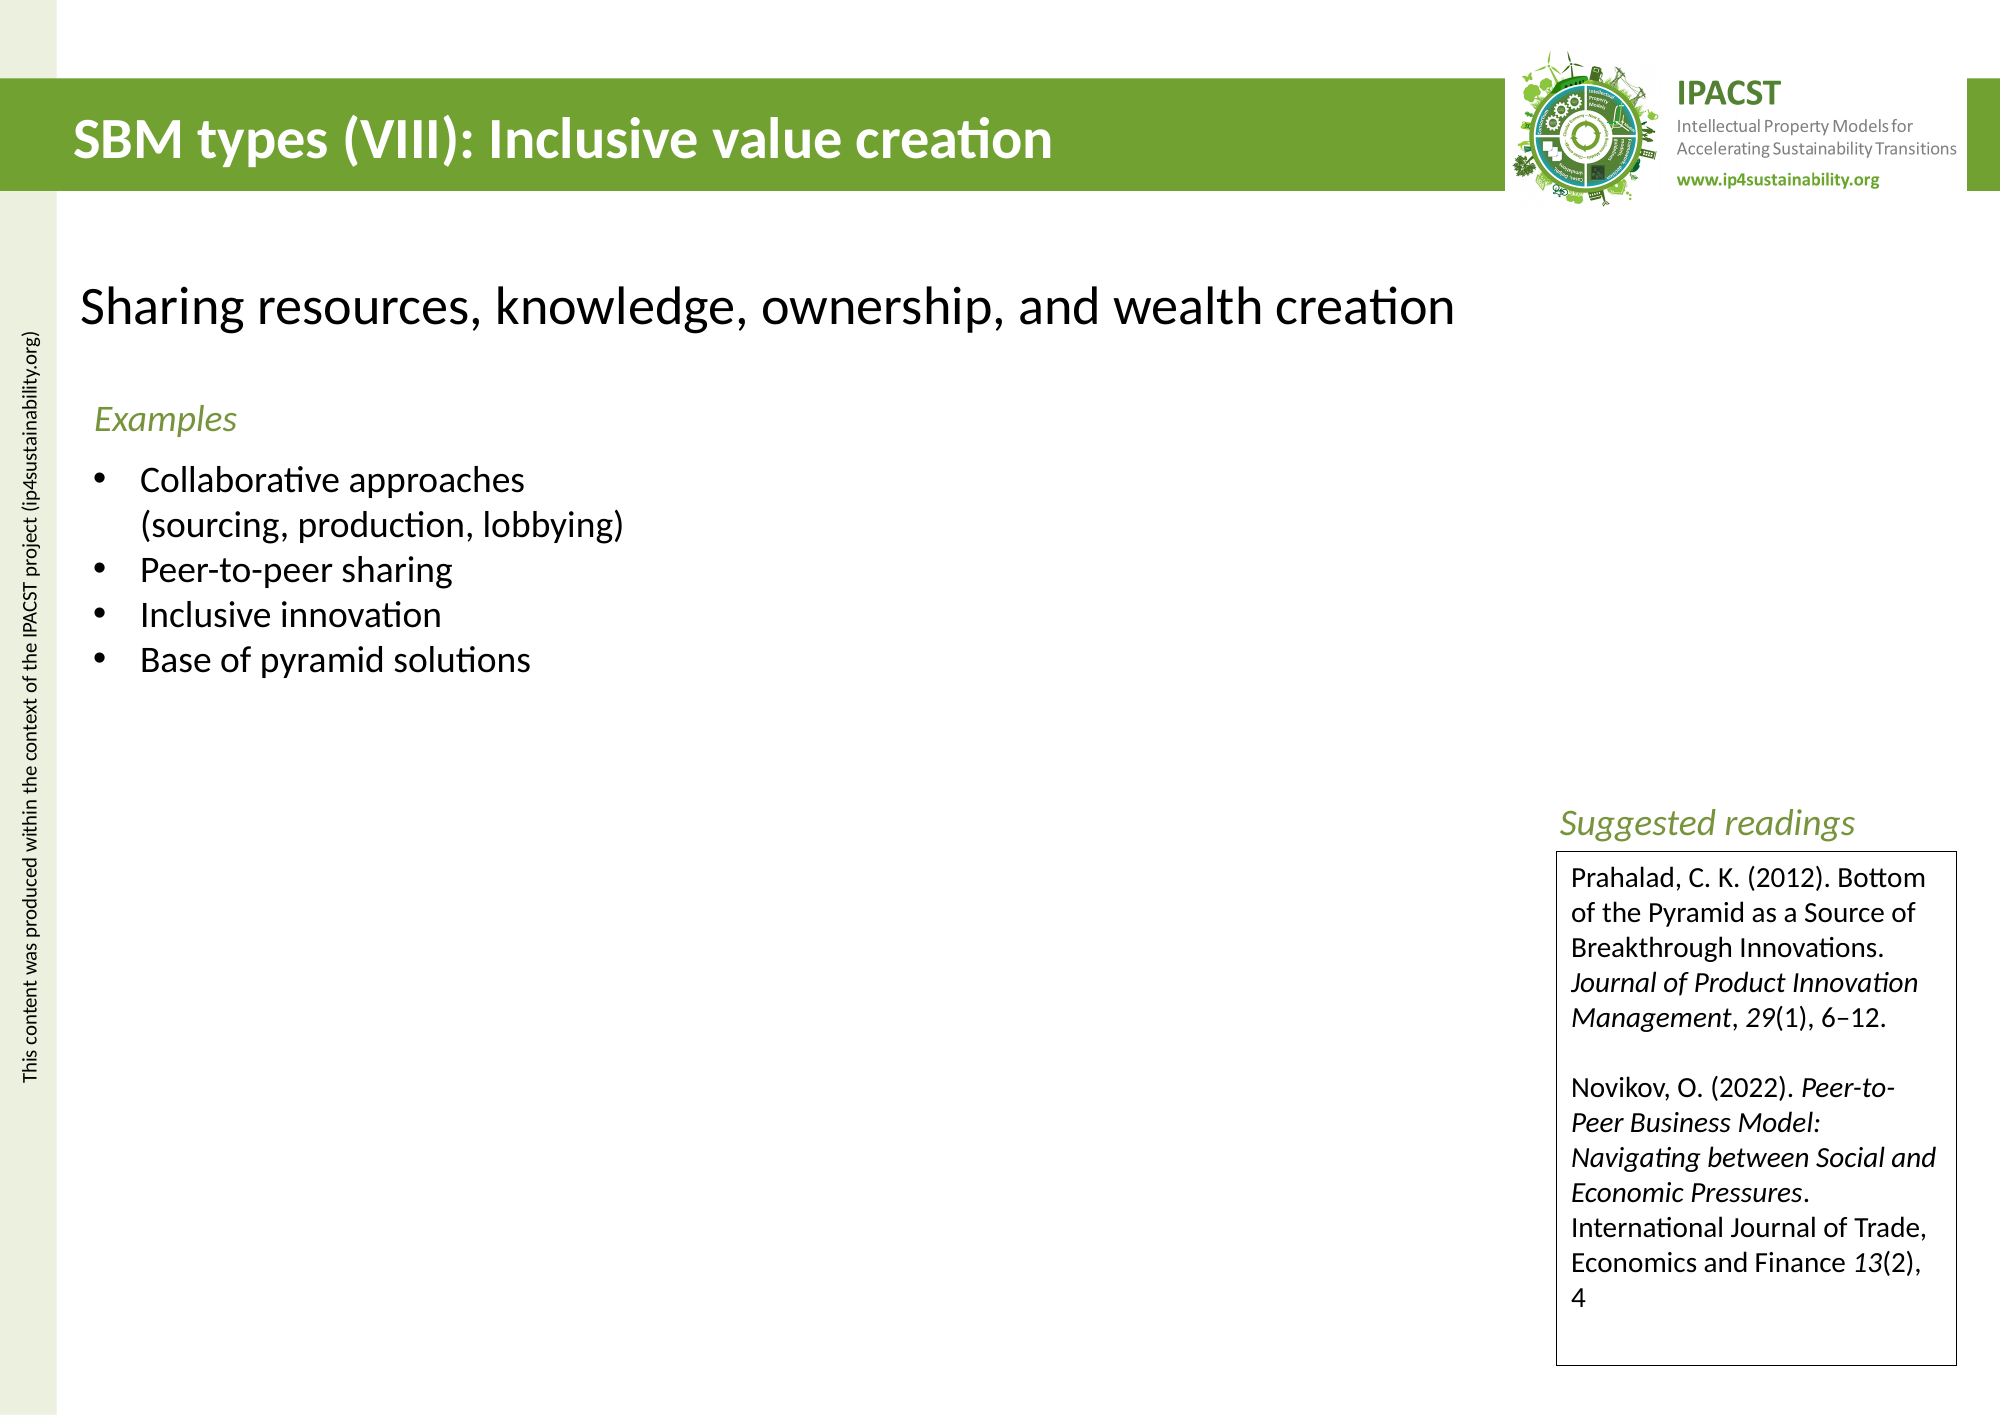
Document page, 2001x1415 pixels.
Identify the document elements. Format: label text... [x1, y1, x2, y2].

text_box Suggested readings [1545, 790, 1871, 851]
text_box Examples [79, 386, 261, 447]
text_box Prahalad, C. K. (2012). Bottom of the Pyramid as a Source of Breakthrough Innovations. Journal of Product Innovation Management, 29(1), 6–12. Novikov, O. (2022). Peer-to-Peer Business Model: Navigating between Social and Economic Pressures. International Journal of Trade, Economics and Finance 13(2), 4 [1556, 851, 1957, 1366]
text_box Sharing resources, knowledge, ownership, and wealth creation [65, 263, 2000, 344]
text_box Collaborative approaches (sourcing, production, lobbying) Peer-to-peer sharing Inclusive innovation Base of pyramid solutions [78, 447, 980, 733]
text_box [0, 43, 2000, 216]
